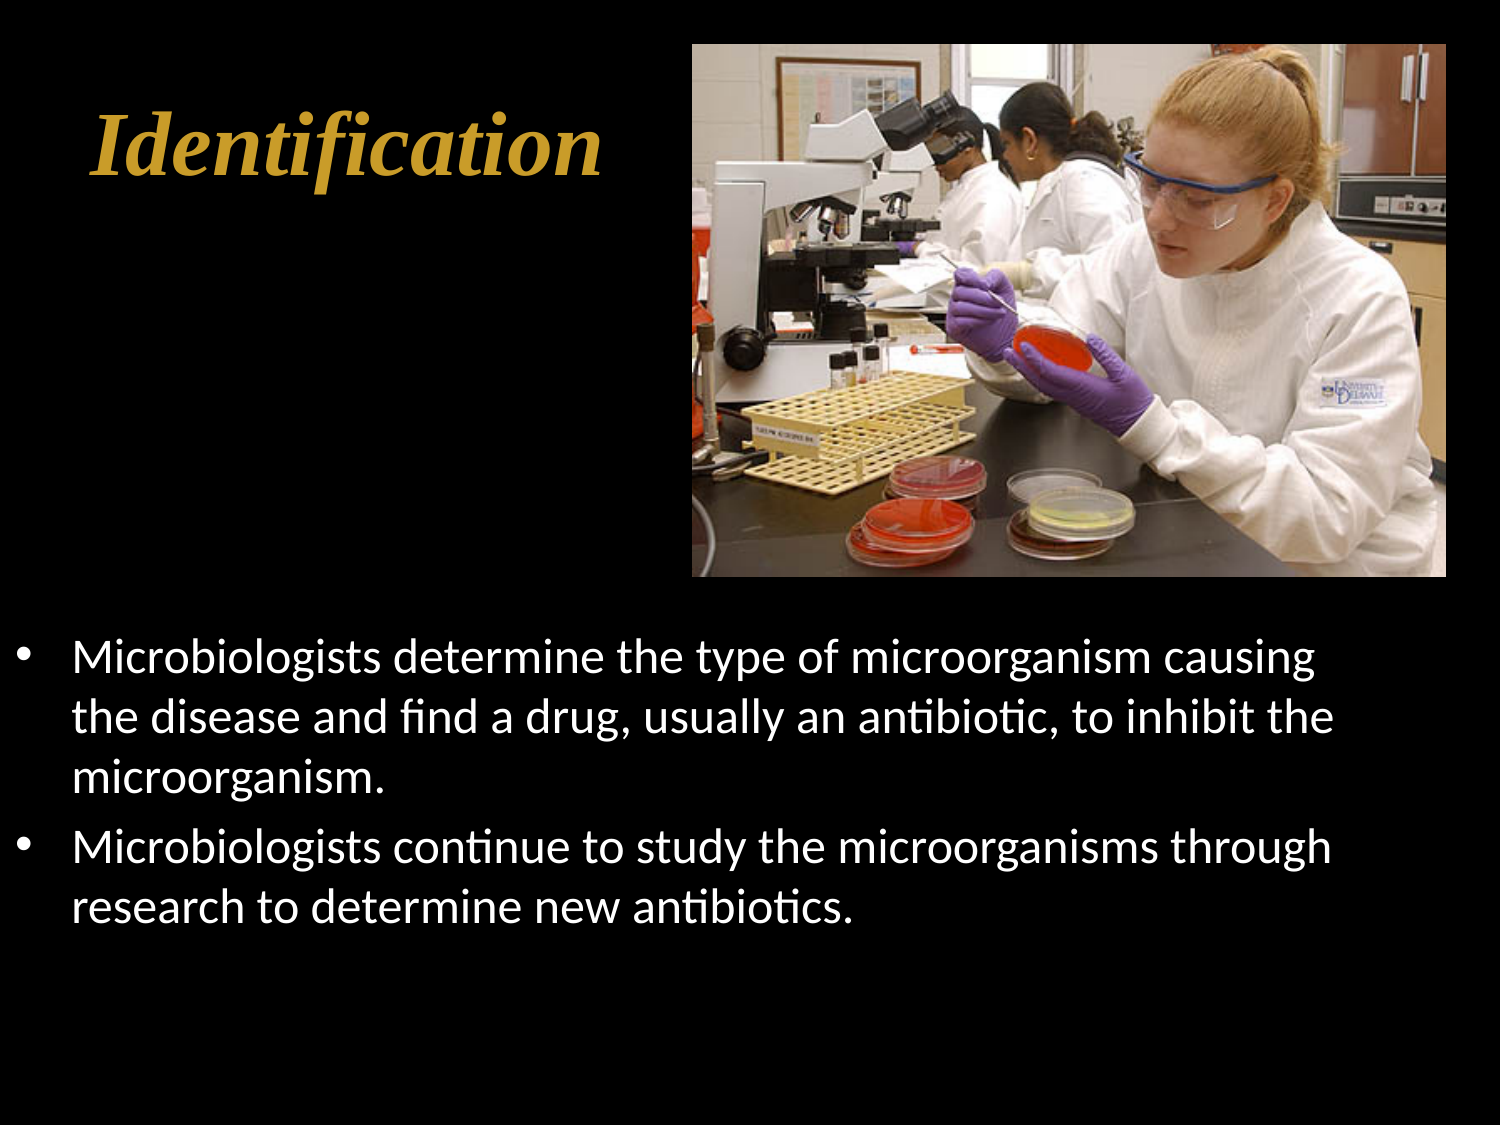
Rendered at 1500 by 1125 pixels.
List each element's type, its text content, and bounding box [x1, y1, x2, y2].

list Microbiologists determine the type of microorganism causing the disease and find a drug, usually an antibiotic, to inhibit the microorganism. Microbiologists continue to study the microorganisms through research to determine new antibiotics. [0, 545, 1353, 1125]
picture [692, 44, 1446, 577]
title Identification [75, 45, 690, 233]
